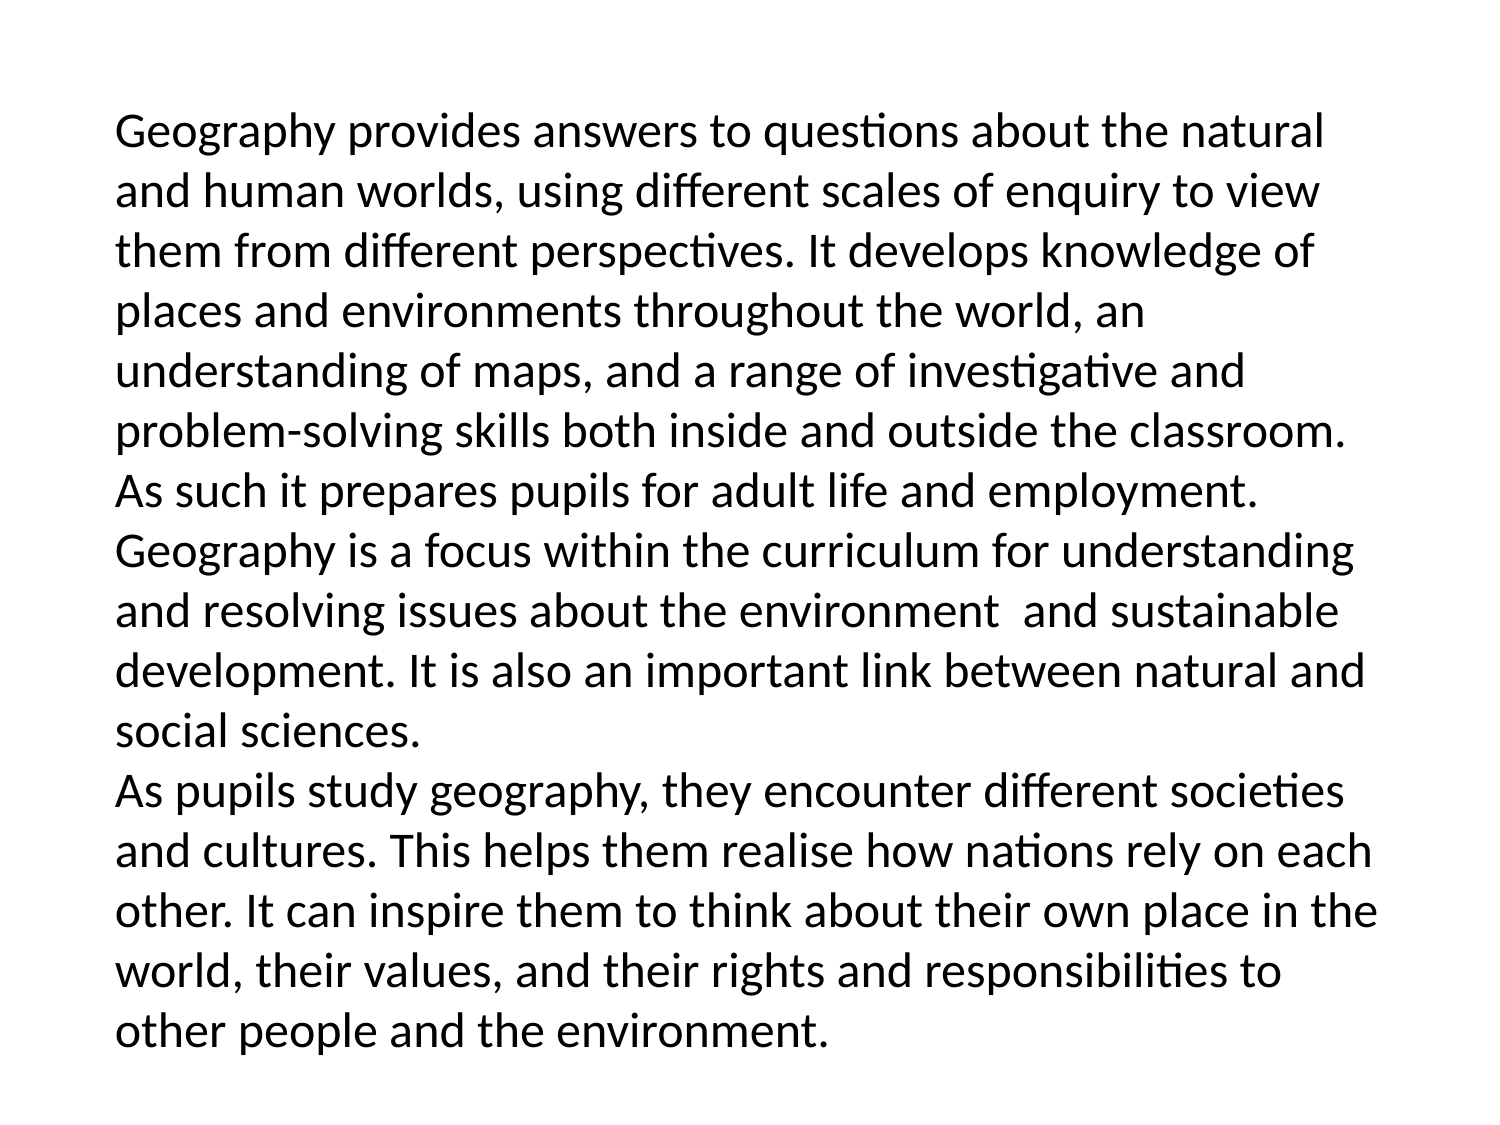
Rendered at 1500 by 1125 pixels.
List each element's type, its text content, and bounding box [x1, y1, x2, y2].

text_box Geography provides answers to questions about the natural and human worlds, using different scales of enquiry to view them from different perspectives. It develops knowledge of places and environments throughout the world, an understanding of maps, and a range of investigative and problem-solving skills both inside and outside the classroom. As such it prepares pupils for adult life and employment. Geography is a focus within the curriculum for understanding and resolving issues about the environment and sustainable development. It is also an important link between natural and social sciences. As pupils study geography, they encounter different societies and cultures. This helps them realise how nations rely on each other. It can inspire them to think about their own place in the world, their values, and their rights and responsibilities to other people and the environment. [100, 89, 1412, 1065]
